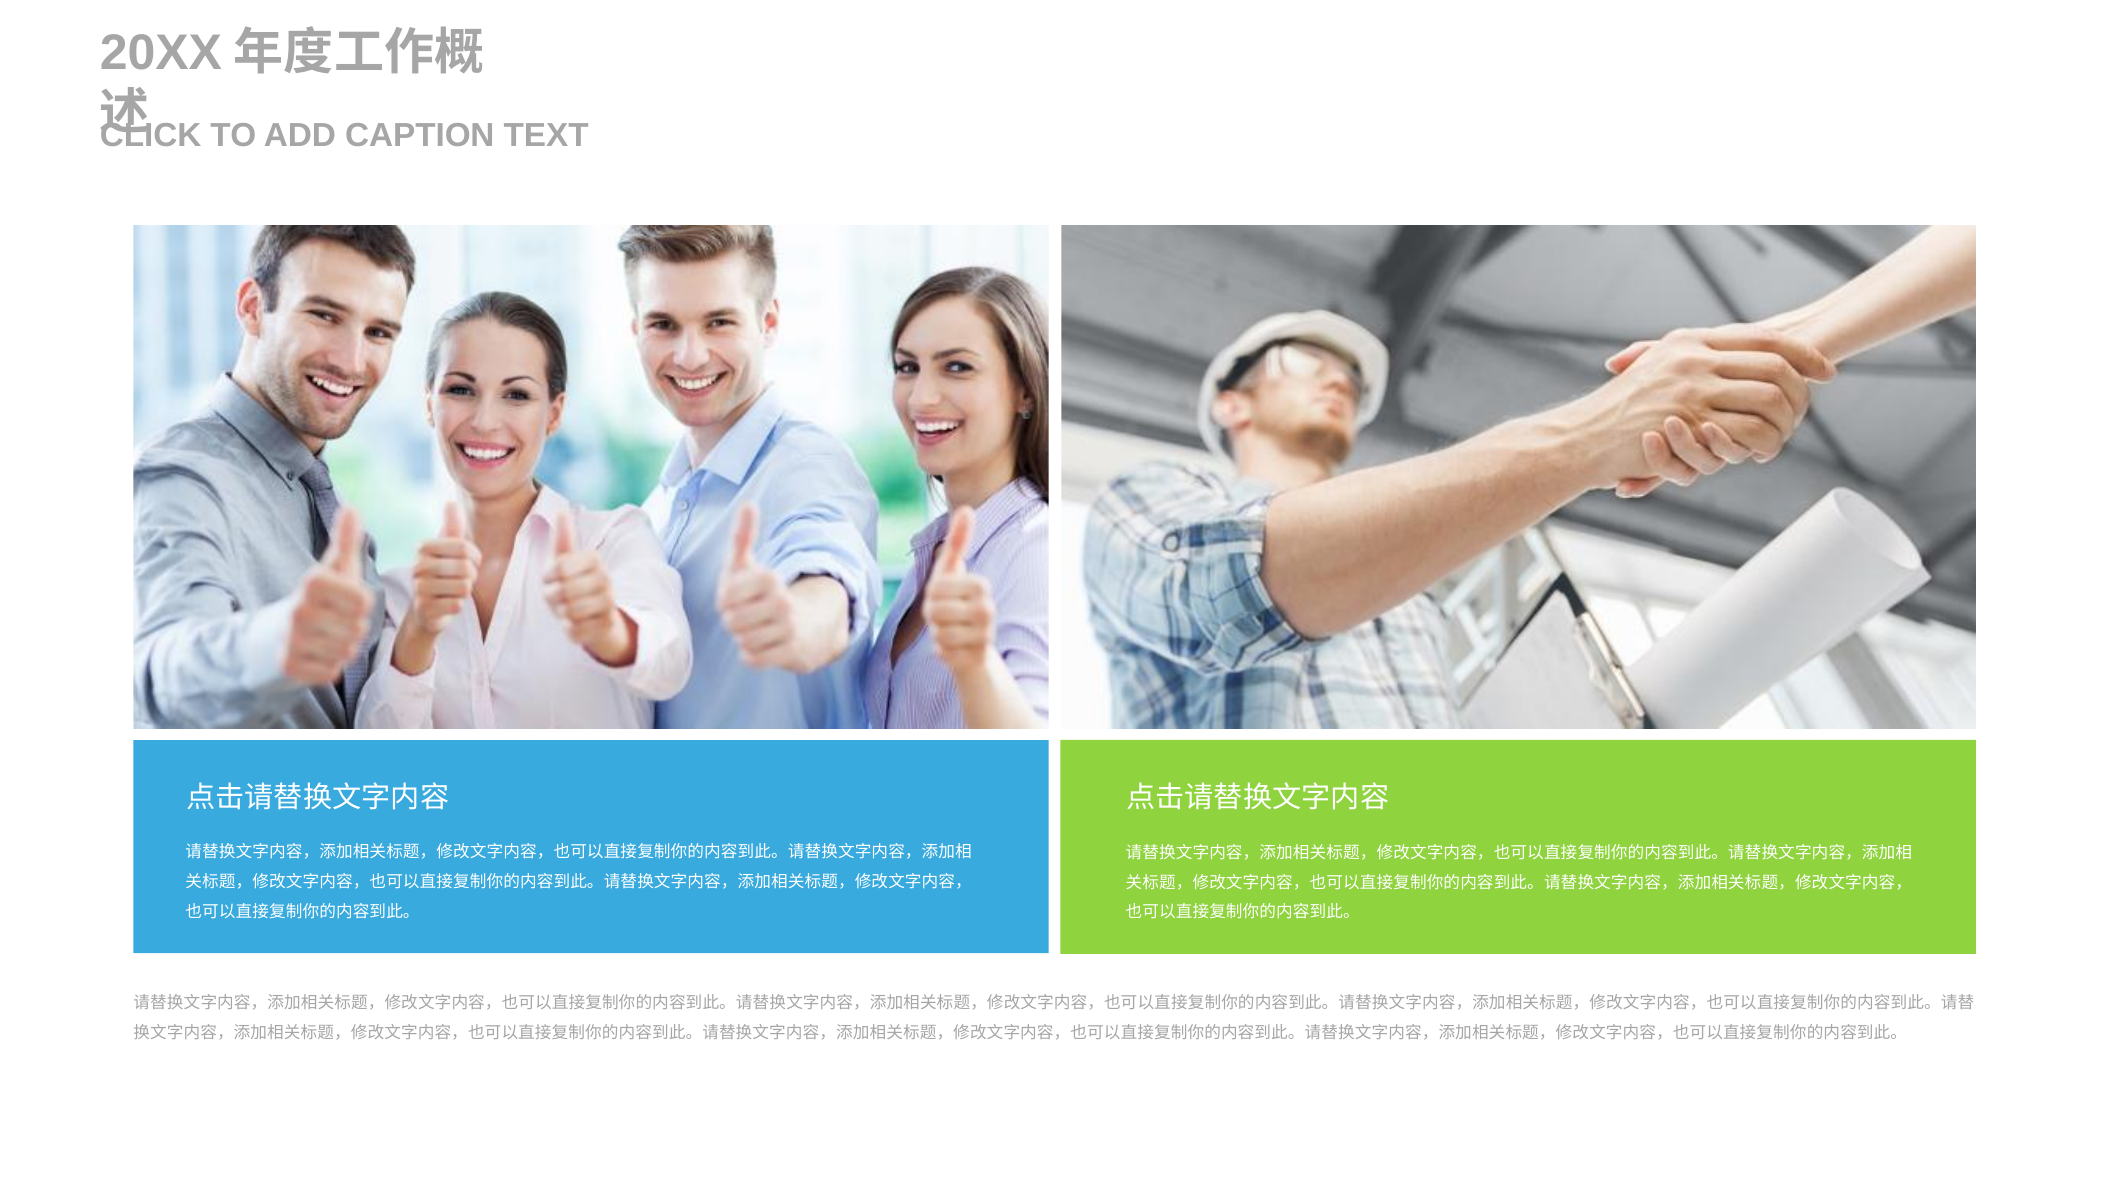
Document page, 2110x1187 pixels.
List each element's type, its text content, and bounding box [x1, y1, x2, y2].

text_box 请替换文字内容，添加相关标题，修改文字内容，也可以直接复制你的内容到此。请替换文字内容，添加相关标题，修改文字内容，也可以直接复制你的内容到此。请替换文字内容，添加相关标题，修改文字内容，也可以直接复制你的内容到此。请替换文字内容，添加相关标题，修改文字内容，也可以直接复制你的内容到此。请替换文字内容，添加相关标题，修改文字内容，也可以直接复制你的内容到此。请替换文字内容，添加相关标题，修改文字内容，也可以直接复制你的内容到此。 [133, 981, 1976, 1042]
text_box CLICK TO ADD CAPTION TEXT [99, 113, 629, 154]
text_box 点击请替换文字内容 [186, 777, 450, 814]
text_box 20XX年度工作概述 [99, 19, 534, 113]
text_box [1059, 739, 1977, 955]
text_box 点击请替换文字内容 [1126, 778, 1390, 814]
text_box 请替换文字内容，添加相关标题，修改文字内容，也可以直接复制你的内容到此。请替换文字内容，添加相关标题，修改文字内容，也可以直接复制你的内容到此。请替换文字内容，添加相关标题，修改文字内容，也可以直接复制你的内容到此。 [1125, 831, 1929, 922]
text_box [132, 739, 1050, 954]
text_box [1060, 224, 1977, 730]
text_box 请替换文字内容，添加相关标题，修改文字内容，也可以直接复制你的内容到此。请替换文字内容，添加相关标题，修改文字内容，也可以直接复制你的内容到此。请替换文字内容，添加相关标题，修改文字内容，也可以直接复制你的内容到此。 [185, 830, 989, 921]
text_box [132, 224, 1050, 730]
